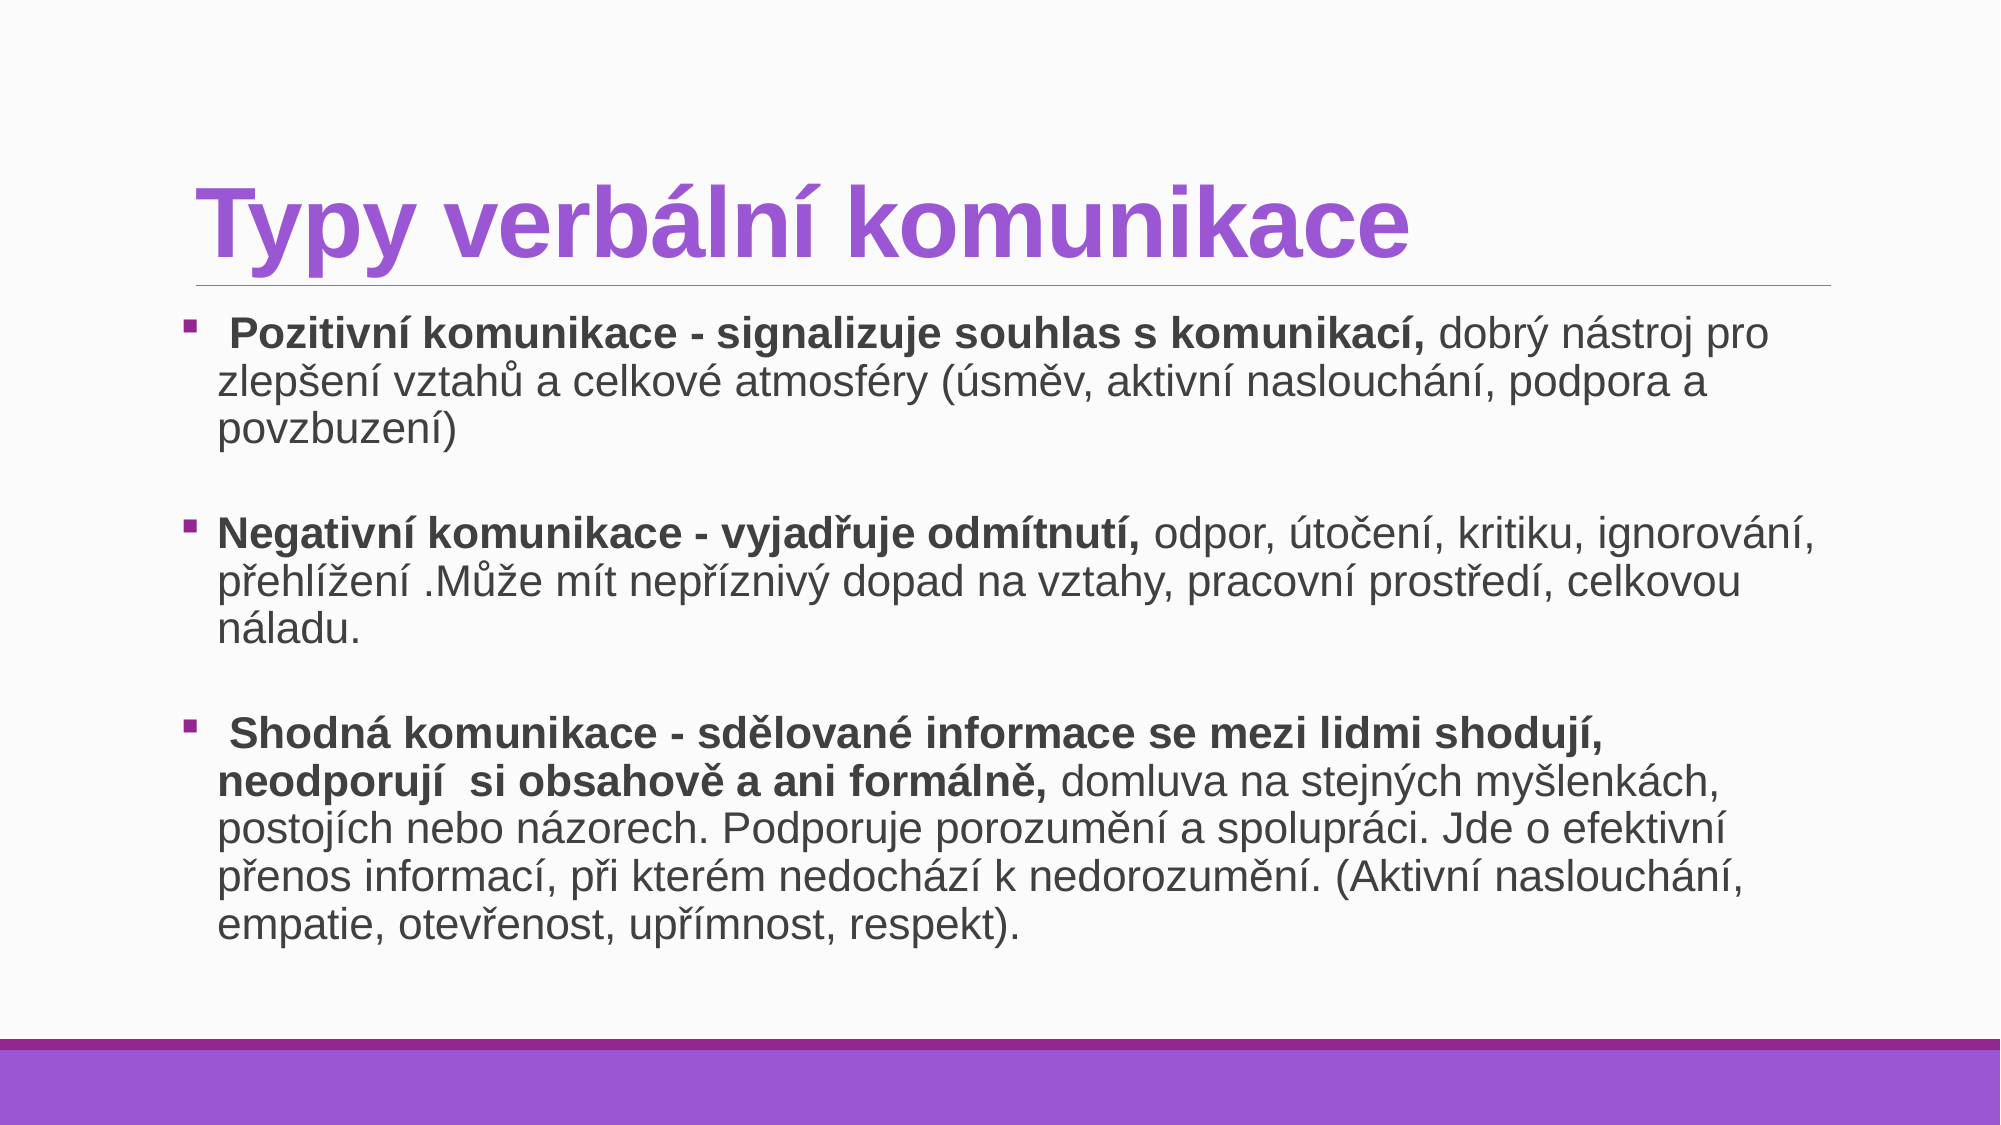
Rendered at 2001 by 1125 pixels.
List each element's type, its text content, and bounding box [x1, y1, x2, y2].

list Pozitivní komunikace - signalizuje souhlas s komunikací, dobrý nástroj pro zlepšení vztahů a celkové atmosféry (úsměv, aktivní naslouchání, podpora a povzbuzení) Negativní komunikace - vyjadřuje odmítnutí, odpor, útočení, kritiku, ignorování, přehlížení .Může mít nepříznivý dopad na vztahy, pracovní prostředí, celkovou náladu. Shodná komunikace - sdělované informace se mezi lidmi shodují, neodporují si obsahově a ani formálně, domluva na stejných myšlenkách, postojích nebo názorech. Podporuje porozumění a spolupráci. Jde o efektivní přenos informací, při kterém nedochází k nedorozumění. (Aktivní naslouchání, empatie, otevřenost, upřímnost, respekt). [180, 302, 1830, 963]
title Typy verbální komunikace [180, 47, 1830, 285]
